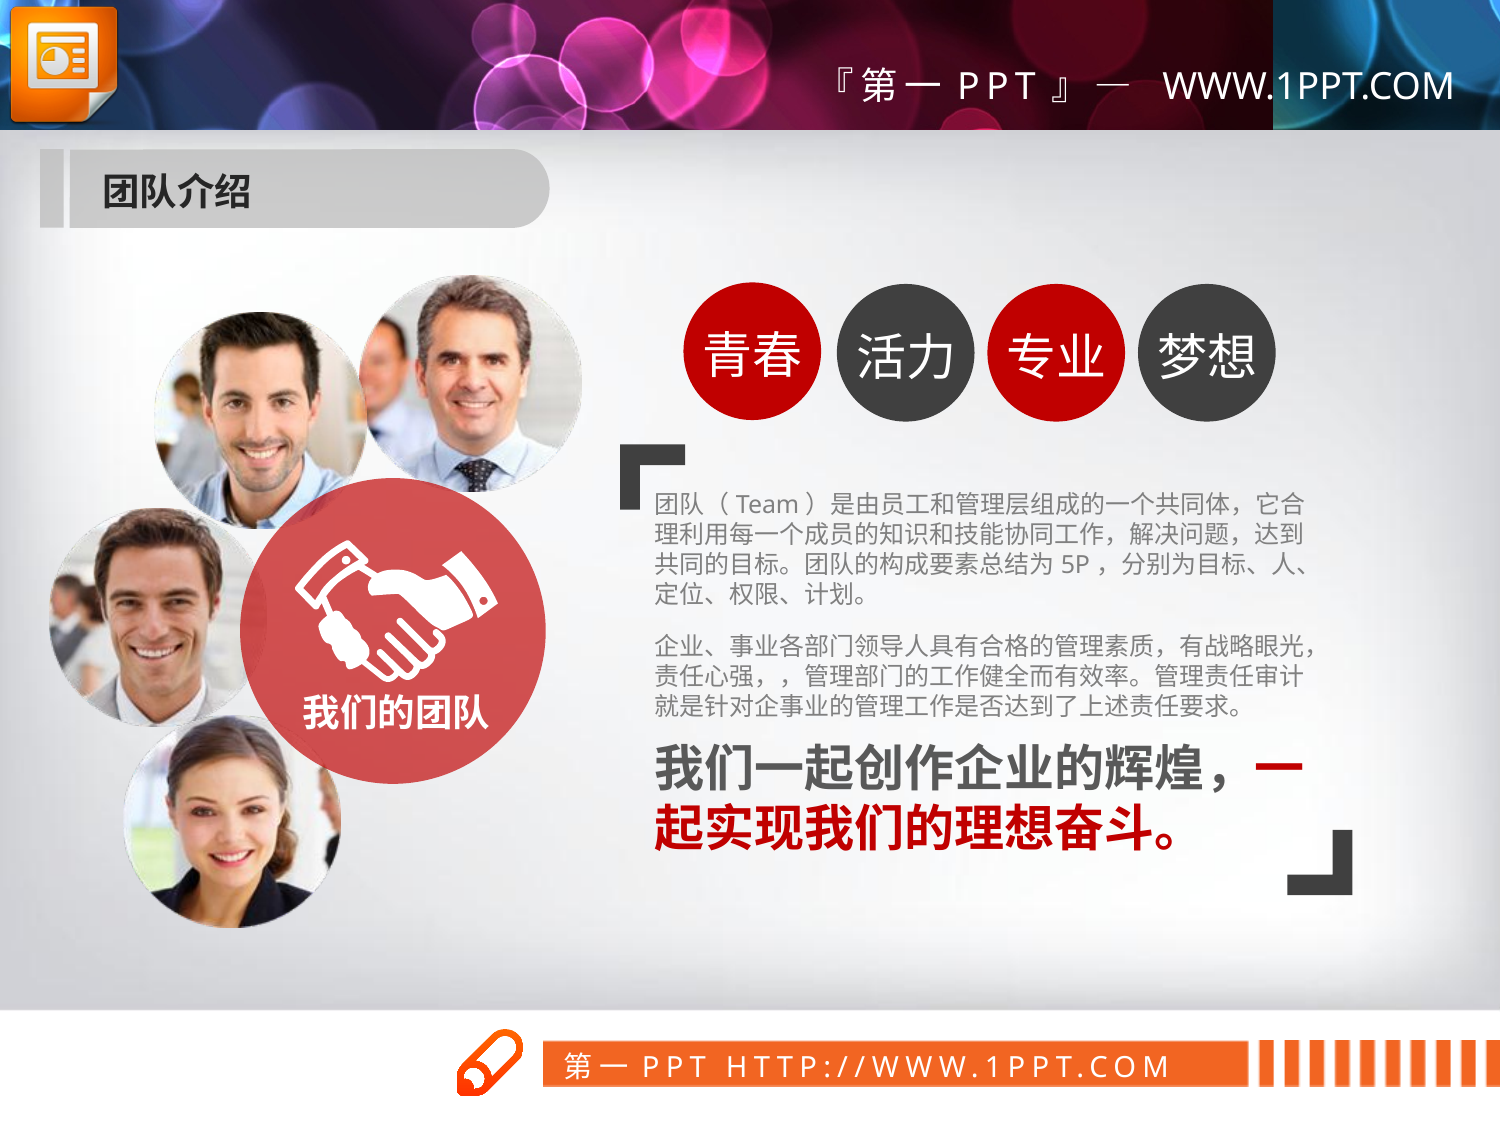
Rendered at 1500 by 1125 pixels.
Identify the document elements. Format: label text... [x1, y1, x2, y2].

text_box 梦想 [1146, 319, 1269, 392]
text_box [683, 319, 691, 383]
picture [543, 1040, 1500, 1087]
text_box [69, 149, 540, 228]
text_box 企业、事业各部门领导人具有合格的管理素质，有战略眼光，责任心强，，管理部门的工作健全而有效率。管理责任审计就是针对企事业的管理工作是否达到了上述责任要求。 [643, 624, 1320, 726]
text_box [692, 282, 813, 318]
text_box [999, 392, 1113, 422]
text_box [1137, 320, 1146, 385]
text_box [620, 444, 686, 510]
text_box 青春 [691, 318, 815, 390]
text_box [40, 149, 64, 228]
text_box [295, 540, 473, 682]
text_box 活力 [844, 319, 968, 392]
text_box [845, 283, 966, 319]
text_box [836, 322, 844, 384]
text_box [849, 392, 963, 422]
text_box [1119, 324, 1126, 381]
text_box [1150, 392, 1264, 422]
text_box 团队介绍 [90, 162, 558, 219]
text_box 我们的团队 [273, 689, 520, 735]
text_box 专业 [995, 319, 1119, 392]
picture [0, 0, 1500, 1012]
text_box [441, 551, 498, 619]
text_box [1287, 829, 1353, 896]
text_box 团队（Team）是由员工和管理层组成的一个共同体，它合理利用每一个成员的知识和技能协同工作，解决问题，达到共同的目标。团队的构成要素总结为5P，分别为目标、人、定位、权限、计划。 [643, 482, 1329, 614]
text_box [996, 283, 1117, 319]
text_box [987, 321, 995, 385]
text_box [968, 323, 975, 382]
text_box [695, 390, 810, 421]
text_box [1146, 283, 1267, 319]
text_box [1269, 323, 1276, 383]
text_box [815, 322, 822, 380]
text_box 我们一起创作企业的辉煌，一起实现我们的理想奋斗。 [643, 730, 1320, 863]
text_box [345, 735, 505, 784]
text_box [271, 499, 546, 716]
